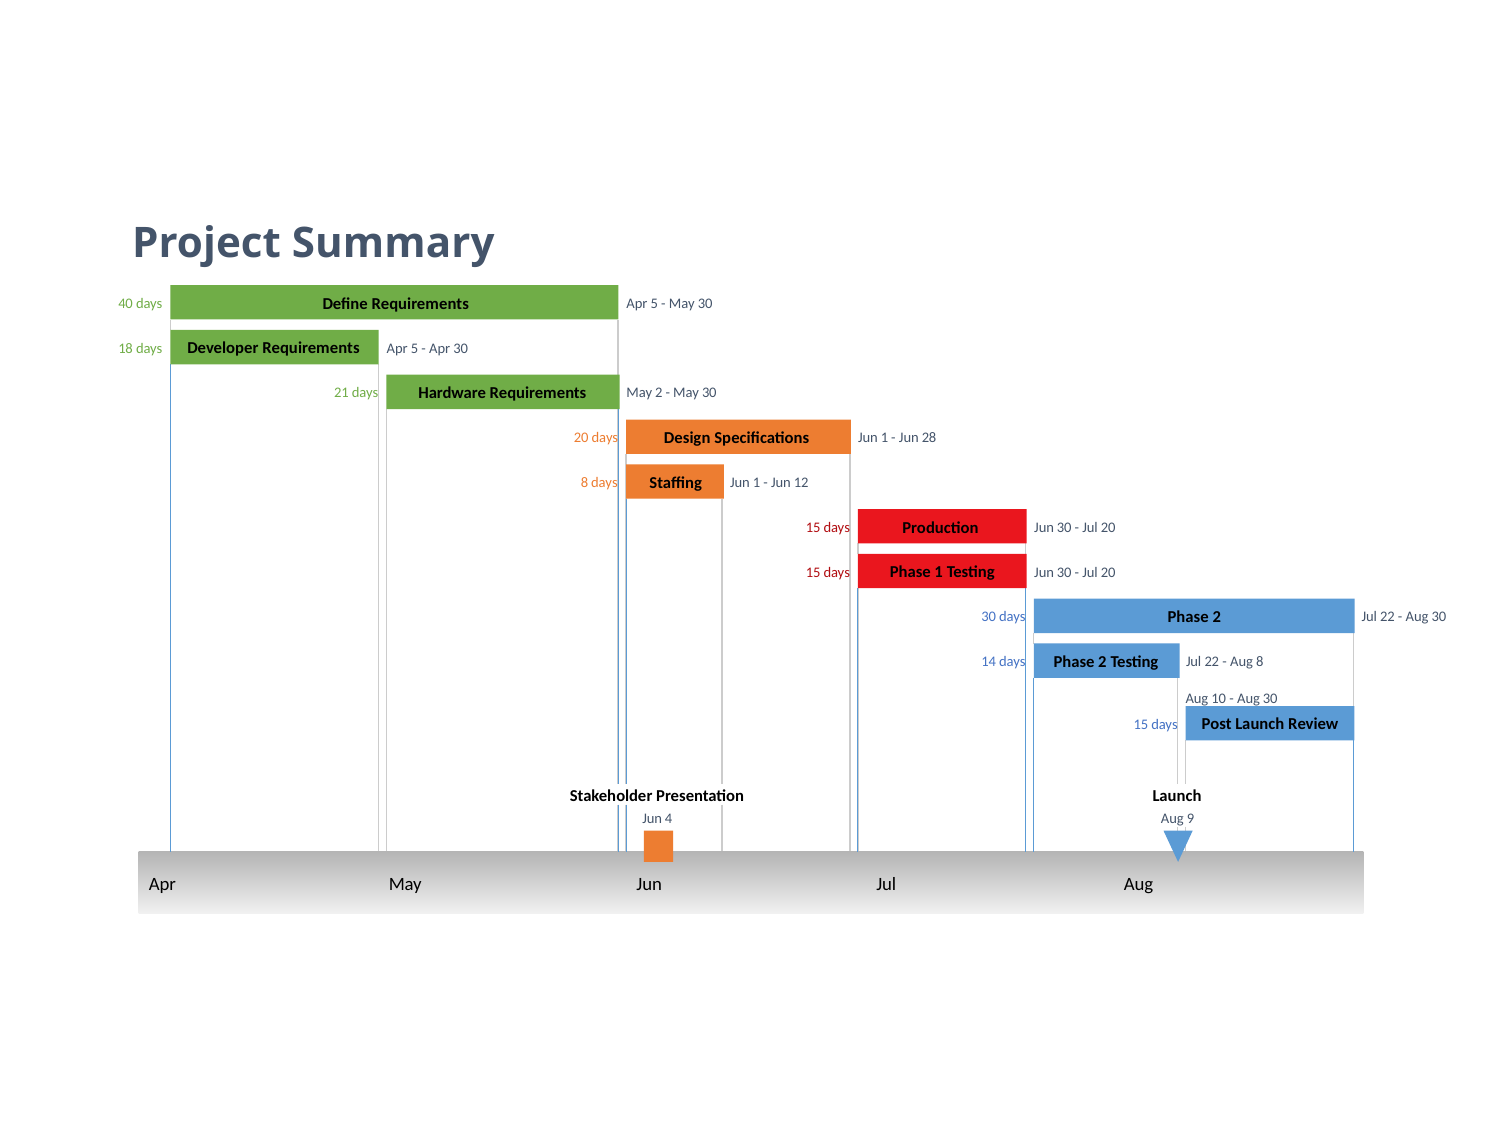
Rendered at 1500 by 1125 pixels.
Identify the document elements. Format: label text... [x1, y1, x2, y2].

text_box [627, 463, 725, 500]
text_box 15 days [804, 517, 849, 536]
text_box 8 days [580, 472, 618, 491]
text_box Phase 2 [1166, 605, 1222, 627]
text_box May 2 - May 30 [626, 383, 718, 401]
text_box 14 days [980, 651, 1025, 670]
text_box Define Requirements [321, 292, 470, 313]
text_box Jun 30 - Jul 20 [1034, 517, 1118, 536]
text_box [1033, 642, 1181, 679]
text_box Design Specifications [663, 426, 814, 447]
text_box 20 days [573, 427, 618, 446]
text_box Production [901, 516, 984, 537]
text_box Stakeholder Presentation [569, 784, 745, 805]
text_box [1186, 829, 1195, 848]
text_box Jul 22 - Aug 30 [1361, 607, 1450, 625]
text_box [857, 508, 1028, 544]
text_box Jul 22 - Aug 8 [1185, 651, 1266, 670]
text_box Staffing [647, 471, 702, 492]
text_box [169, 329, 380, 365]
text_box 40 days [117, 293, 164, 312]
text_box [385, 374, 621, 410]
text_box 30 days [980, 607, 1025, 625]
text_box [643, 830, 674, 863]
text_box Jun 4 [641, 808, 673, 827]
text_box Developer Requirements [186, 337, 364, 358]
text_box Aug 9 [1159, 808, 1196, 827]
text_box 15 days [804, 562, 849, 580]
text_box Phase 1 Testing [889, 560, 996, 582]
text_box [1033, 598, 1356, 634]
text_box 15 days [1132, 714, 1177, 733]
text_box Phase 2 Testing [1053, 650, 1160, 671]
text_box Launch [1152, 784, 1203, 805]
text_box Project Summary [120, 184, 709, 272]
text_box Apr 5 - May 30 [626, 293, 714, 312]
text_box [857, 553, 1028, 589]
text_box Jun 30 - Jul 20 [1034, 562, 1118, 580]
text_box Jun 1 - Jun 12 [730, 472, 812, 491]
text_box 21 days [333, 383, 378, 401]
text_box [625, 418, 852, 455]
text_box Aug [1124, 871, 1154, 895]
text_box May [388, 871, 423, 895]
text_box Apr 5 - Apr 30 [386, 338, 470, 356]
text_box [1185, 705, 1353, 741]
text_box 18 days [117, 338, 164, 356]
text_box Jun [636, 871, 663, 895]
text_box Jun 1 - Jun 28 [858, 427, 940, 446]
text_box Apr [148, 871, 177, 895]
text_box Hardware Requirements [417, 381, 587, 403]
text_box [138, 850, 1364, 915]
text_box Post Launch Review [1201, 713, 1339, 734]
text_box [1161, 829, 1185, 865]
text_box Jul [876, 871, 898, 895]
text_box Aug 10 - Aug 30 [1185, 688, 1280, 707]
text_box [169, 284, 619, 320]
